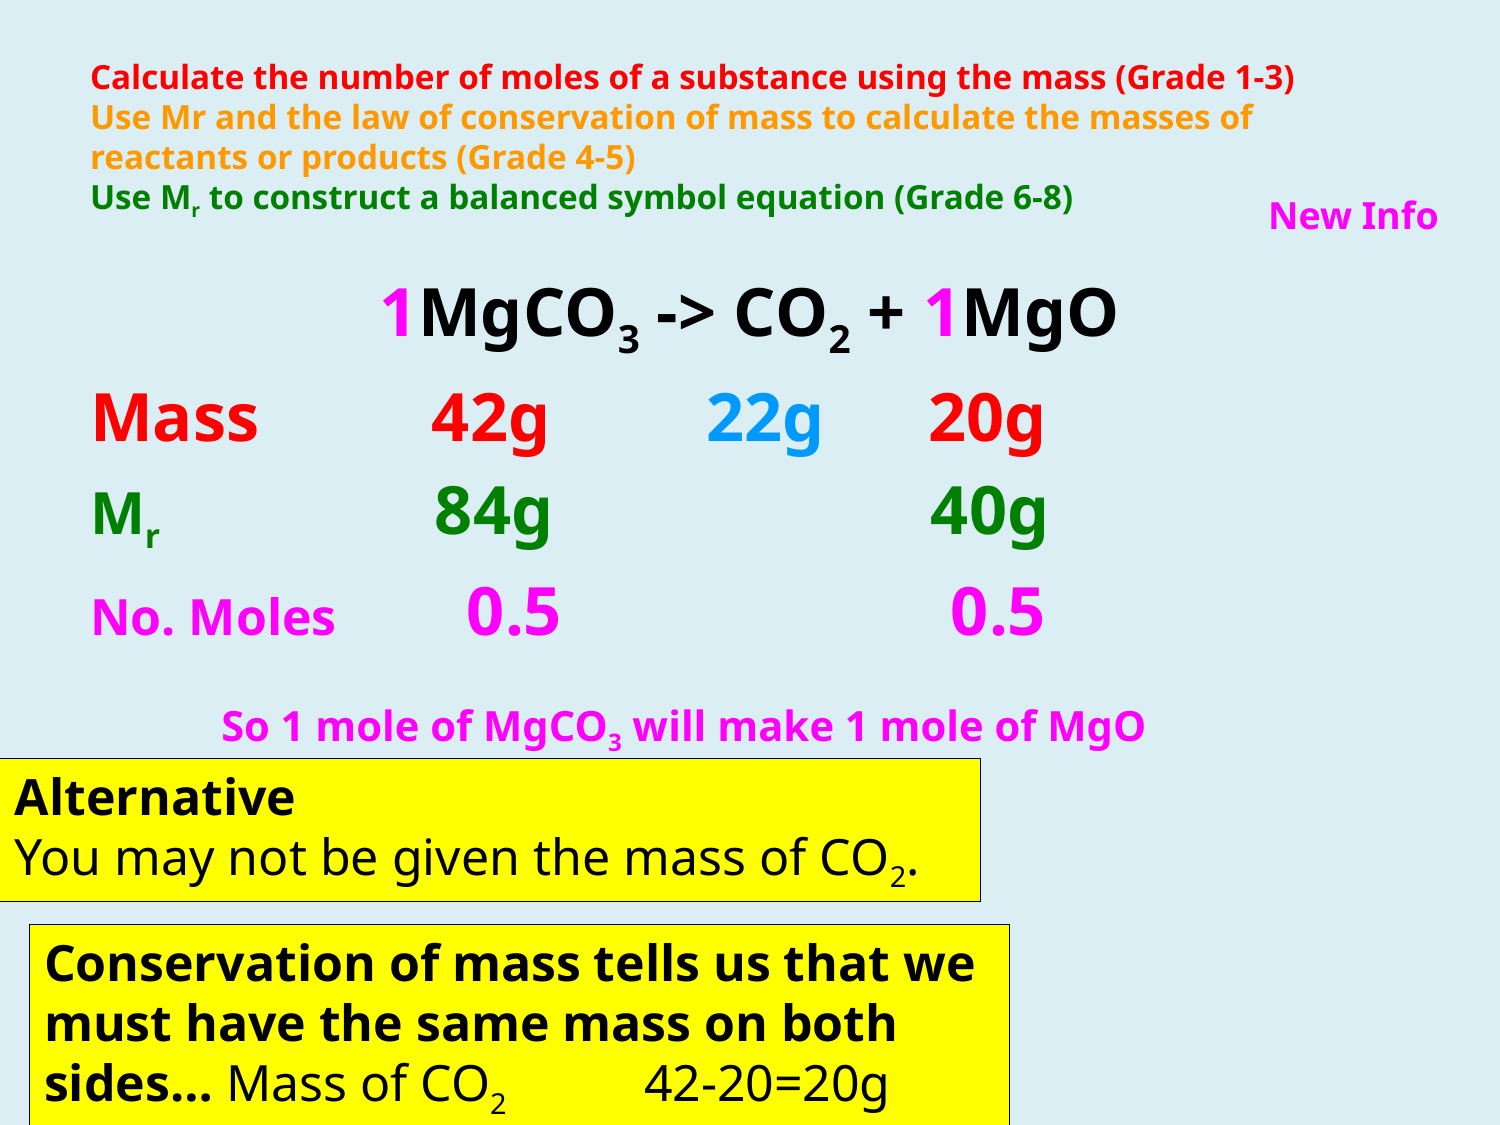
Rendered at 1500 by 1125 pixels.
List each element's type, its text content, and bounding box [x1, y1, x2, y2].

text_box So 1 mole of MgCO3 will make 1 mole of MgO [206, 692, 1187, 764]
text_box New Info [1253, 184, 1454, 245]
list 1MgCO3 -> CO2 + 1MgO Mass 42g 22g 20g Mr 84g 44g 40g No. Moles 0.5 0.5 0.5 [75, 262, 1425, 1005]
text_box Conservation of mass tells us that we must have the same mass on both sides… Mass of CO2 42-20=20g [29, 924, 1010, 1125]
text_box Alternative You may not be given the mass of CO2. [0, 758, 981, 902]
title Calculate the number of moles of a substance using the mass (Grade 1-3) Use Mr and the law of conservation of mass to calculate the masses of reactants or products (Grade 4-5) Use Mr to construct a balanced symbol equation (Grade 6-8) [75, 45, 1425, 233]
